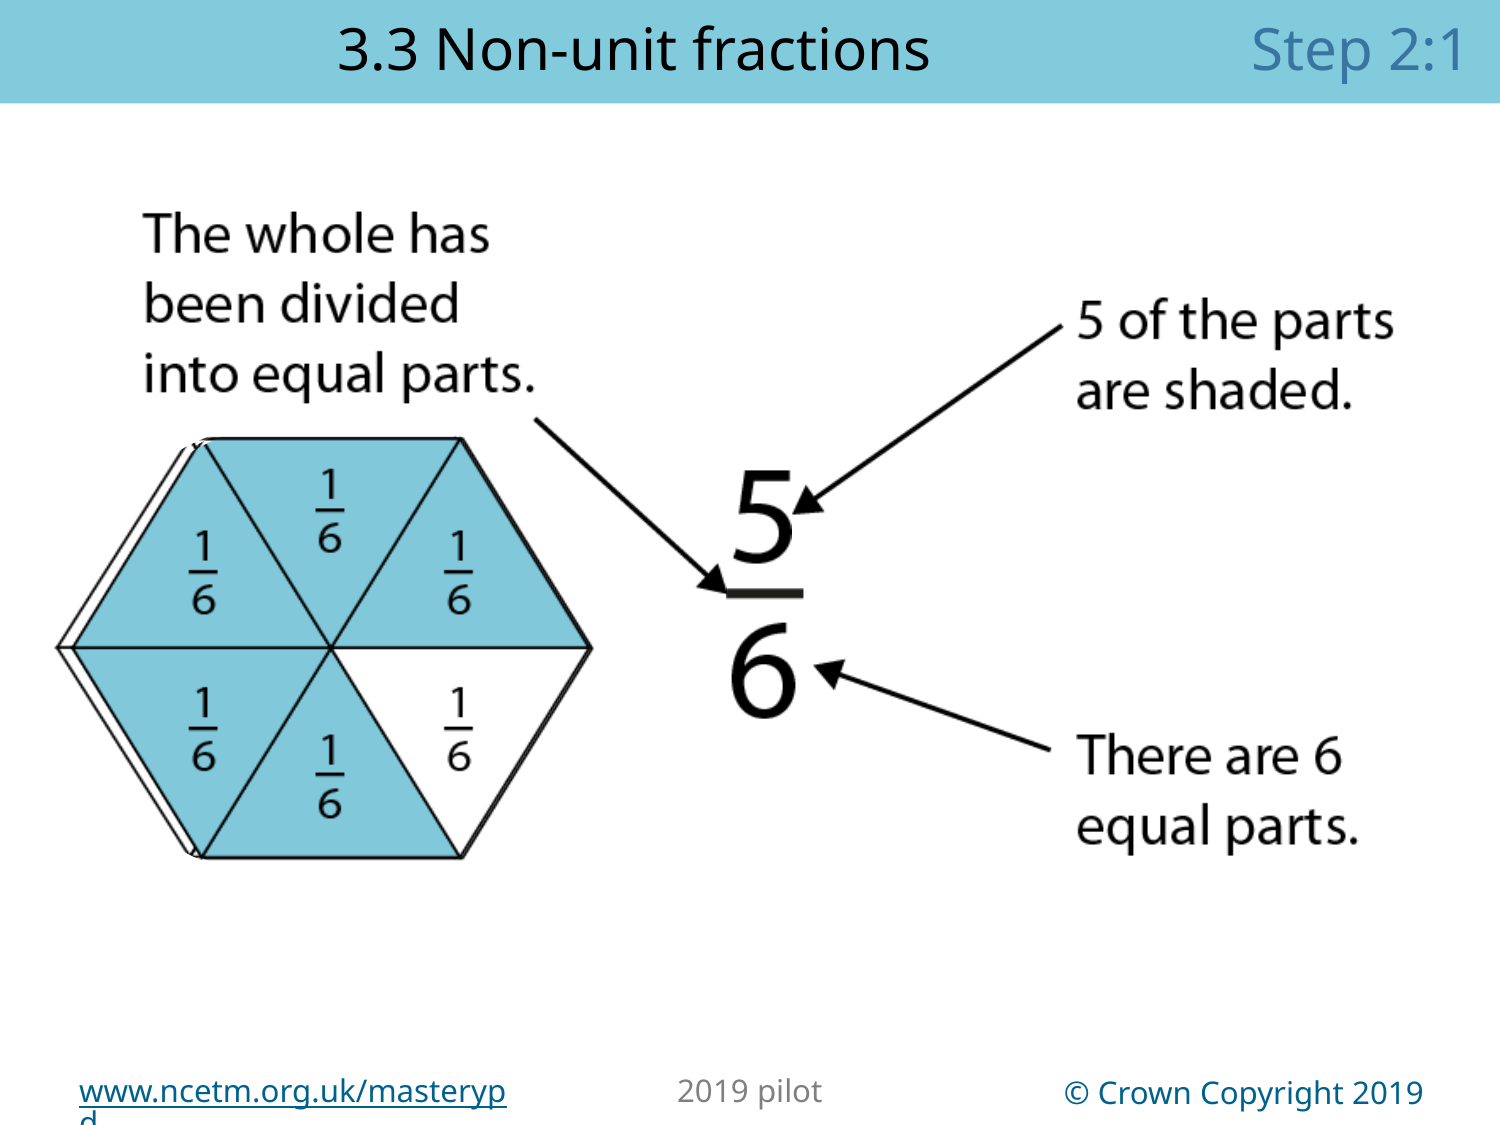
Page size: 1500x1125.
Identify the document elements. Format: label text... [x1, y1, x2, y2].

list 3.3 Non-unit fractions Step 2:1 [0, 0, 1500, 104]
picture [48, 176, 1403, 901]
